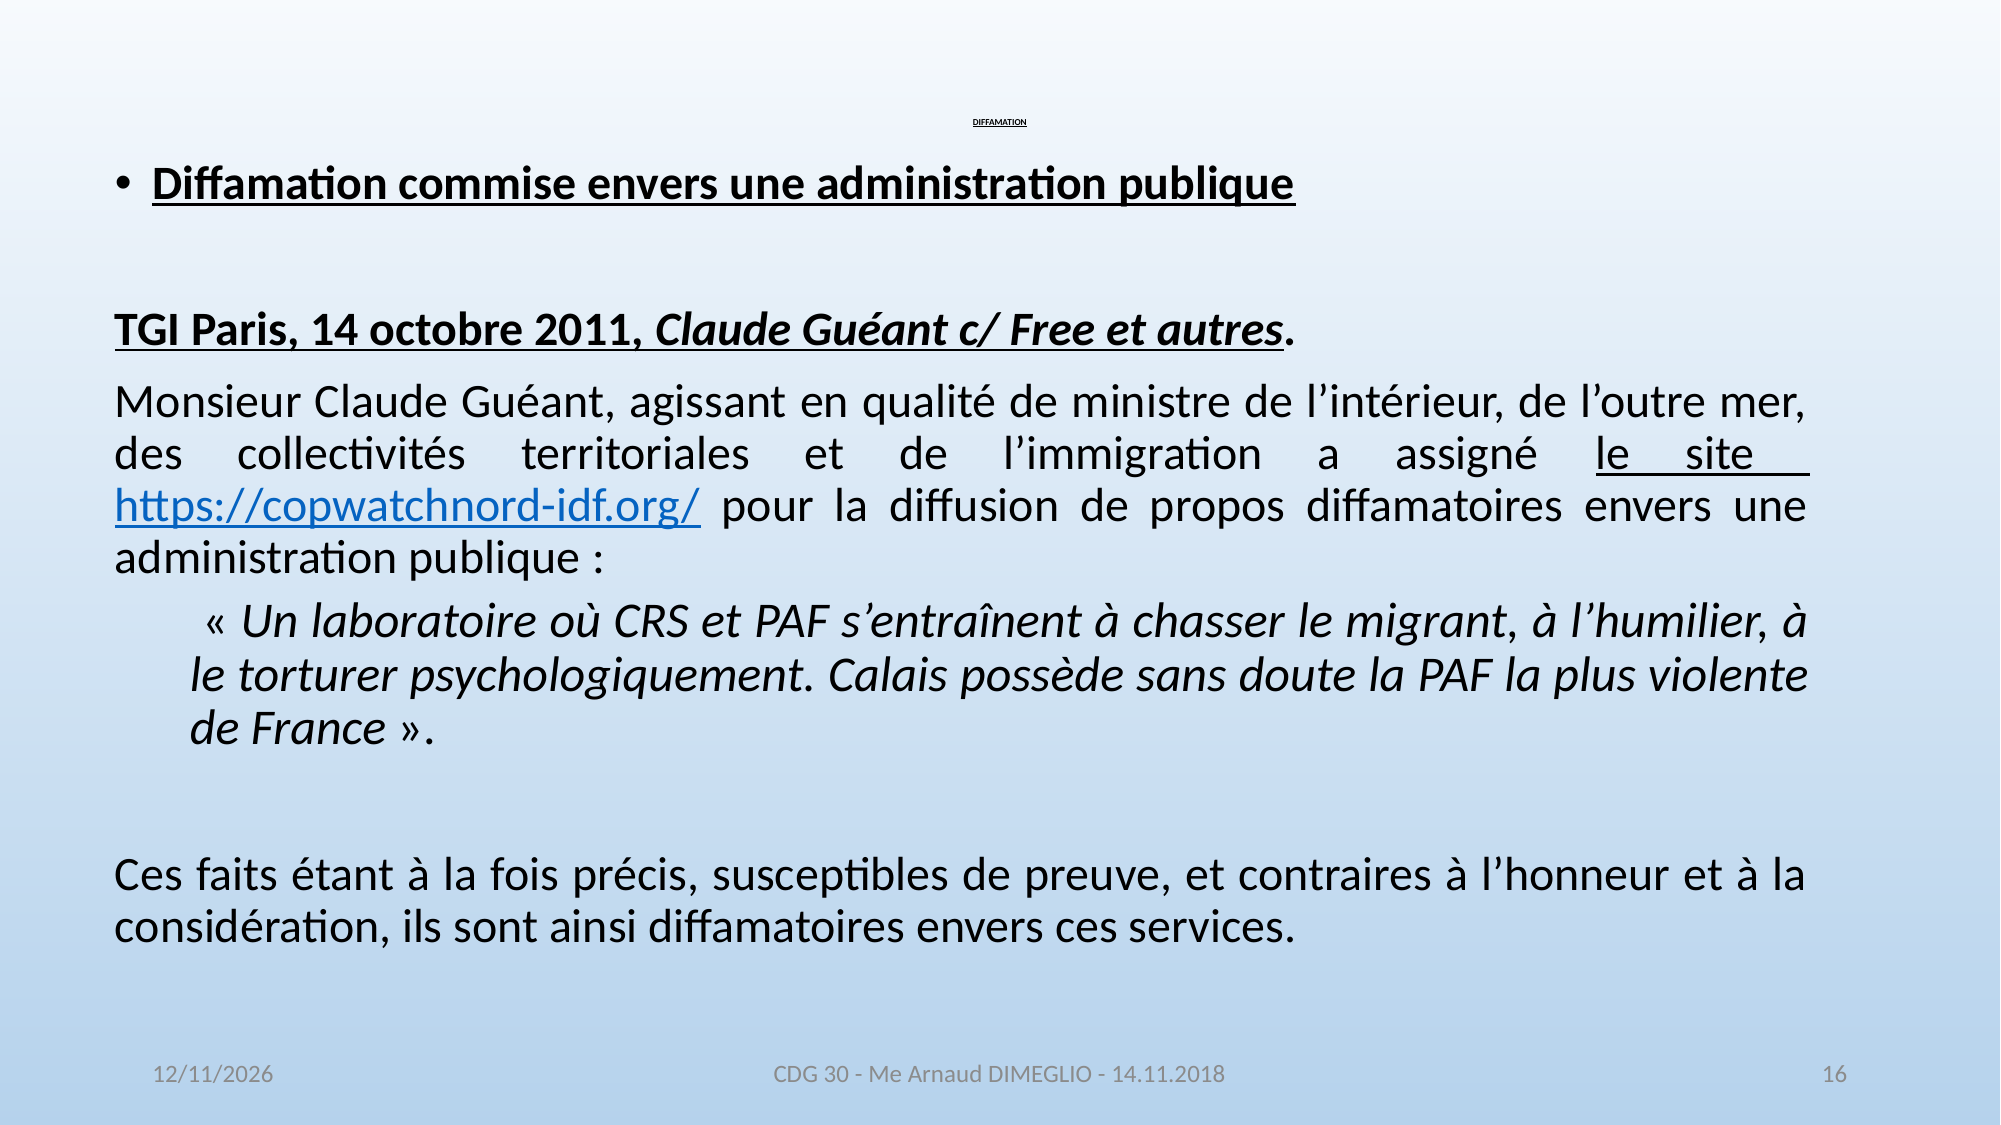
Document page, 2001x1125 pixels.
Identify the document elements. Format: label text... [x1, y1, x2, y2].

slide_number 16 [1412, 1042, 1863, 1103]
footer CDG 30 - Me Arnaud DIMEGLIO - 14.11.2018 [662, 1042, 1338, 1103]
title DIFFAMATION [137, 109, 1863, 157]
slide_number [137, 1042, 588, 1103]
list Diffamation commise envers une administration publique TGI Paris, 14 octobre 2011, Claude Guéant c/ Free et autres. Monsieur Claude Guéant, agissant en qualité de ministre de l’intérieur, de l’outre mer, des collectivités territoriales et de l’immigration a assigné le site https://copwatchnord-idf.org/ pour la diffusion de propos diffamatoires envers une administration publique : « Un laboratoire où CRS et PAF s’entraînent à chasser le migrant, à l’humilier, à le torturer psychologiquement. Calais possède sans doute la PAF la plus violente de France ». Ces faits étant à la fois précis, susceptibles de preuve, et contraires à l’honneur et à la considération, ils sont ainsi diffamatoires envers ces services. [99, 85, 1825, 1125]
